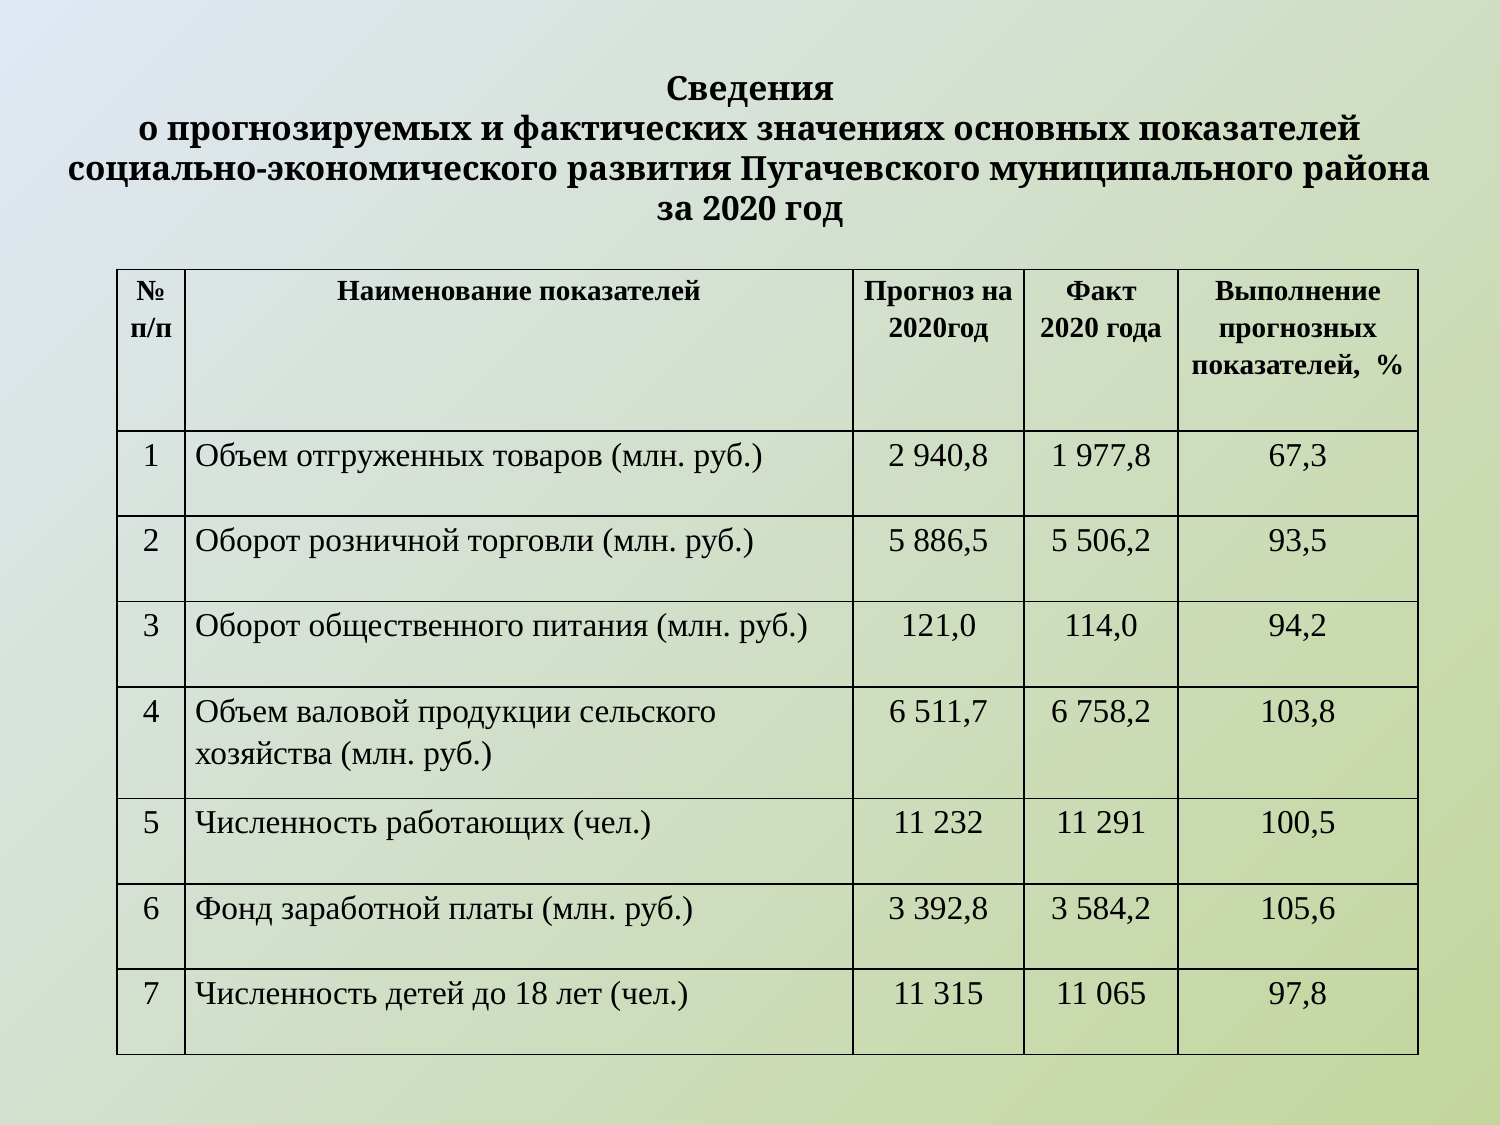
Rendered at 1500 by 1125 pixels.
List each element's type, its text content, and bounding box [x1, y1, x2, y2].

table_cell Фонд заработной платы (млн. руб.) [186, 885, 852, 968]
table_cell Объем валовой продукции сельского хозяйства (млн. руб.) [186, 688, 852, 798]
table_cell 2 940,8 [854, 432, 1023, 515]
table_cell 100,5 [1179, 799, 1417, 883]
table_header Выполнение прогнозных показателей, % [1179, 270, 1417, 430]
table_cell 6 511,7 [854, 688, 1023, 798]
table_cell 1 977,8 [1025, 432, 1177, 515]
table_cell 93,5 [1179, 517, 1417, 601]
table_cell 103,8 [1179, 688, 1417, 798]
table_cell 11 291 [1025, 799, 1177, 883]
table_header Прогноз на 2020год [854, 270, 1023, 430]
table_cell 97,8 [1179, 970, 1417, 1054]
text_box Сведения о прогнозируемых и фактических значениях основных показателей социально-экономического развития Пугачевского муниципального района за 2020 год [46, 59, 1454, 235]
table_cell 114,0 [1025, 602, 1177, 686]
table_cell 2 [118, 517, 184, 601]
table_cell 5 [118, 799, 184, 883]
table_cell Оборот розничной торговли (млн. руб.) [186, 517, 852, 601]
table_cell Численность работающих (чел.) [186, 799, 852, 883]
table_cell 11 232 [854, 799, 1023, 883]
table_cell 6 758,2 [1025, 688, 1177, 798]
table_cell 4 [118, 688, 184, 798]
table_cell 67,3 [1179, 432, 1417, 515]
table_cell 1 [118, 432, 184, 515]
table_cell 105,6 [1179, 885, 1417, 968]
table_cell 7 [118, 970, 184, 1054]
table_cell Оборот общественного питания (млн. руб.) [186, 602, 852, 686]
table_cell Объем отгруженных товаров (млн. руб.) [186, 432, 852, 515]
table_cell 11 065 [1025, 970, 1177, 1054]
table_cell 3 [118, 602, 184, 686]
table_header № п/п [118, 270, 184, 430]
table_cell 121,0 [854, 602, 1023, 686]
table_cell 5 506,2 [1025, 517, 1177, 601]
table_cell 11 315 [854, 970, 1023, 1054]
table_cell 6 [118, 885, 184, 968]
table_cell 3 392,8 [854, 885, 1023, 968]
table_cell 94,2 [1179, 602, 1417, 686]
table_header Факт 2020 года [1025, 270, 1177, 430]
table_cell 5 886,5 [854, 517, 1023, 601]
table_cell Численность детей до 18 лет (чел.) [186, 970, 852, 1054]
table_header Наименование показателей [186, 270, 852, 430]
table_cell 3 584,2 [1025, 885, 1177, 968]
